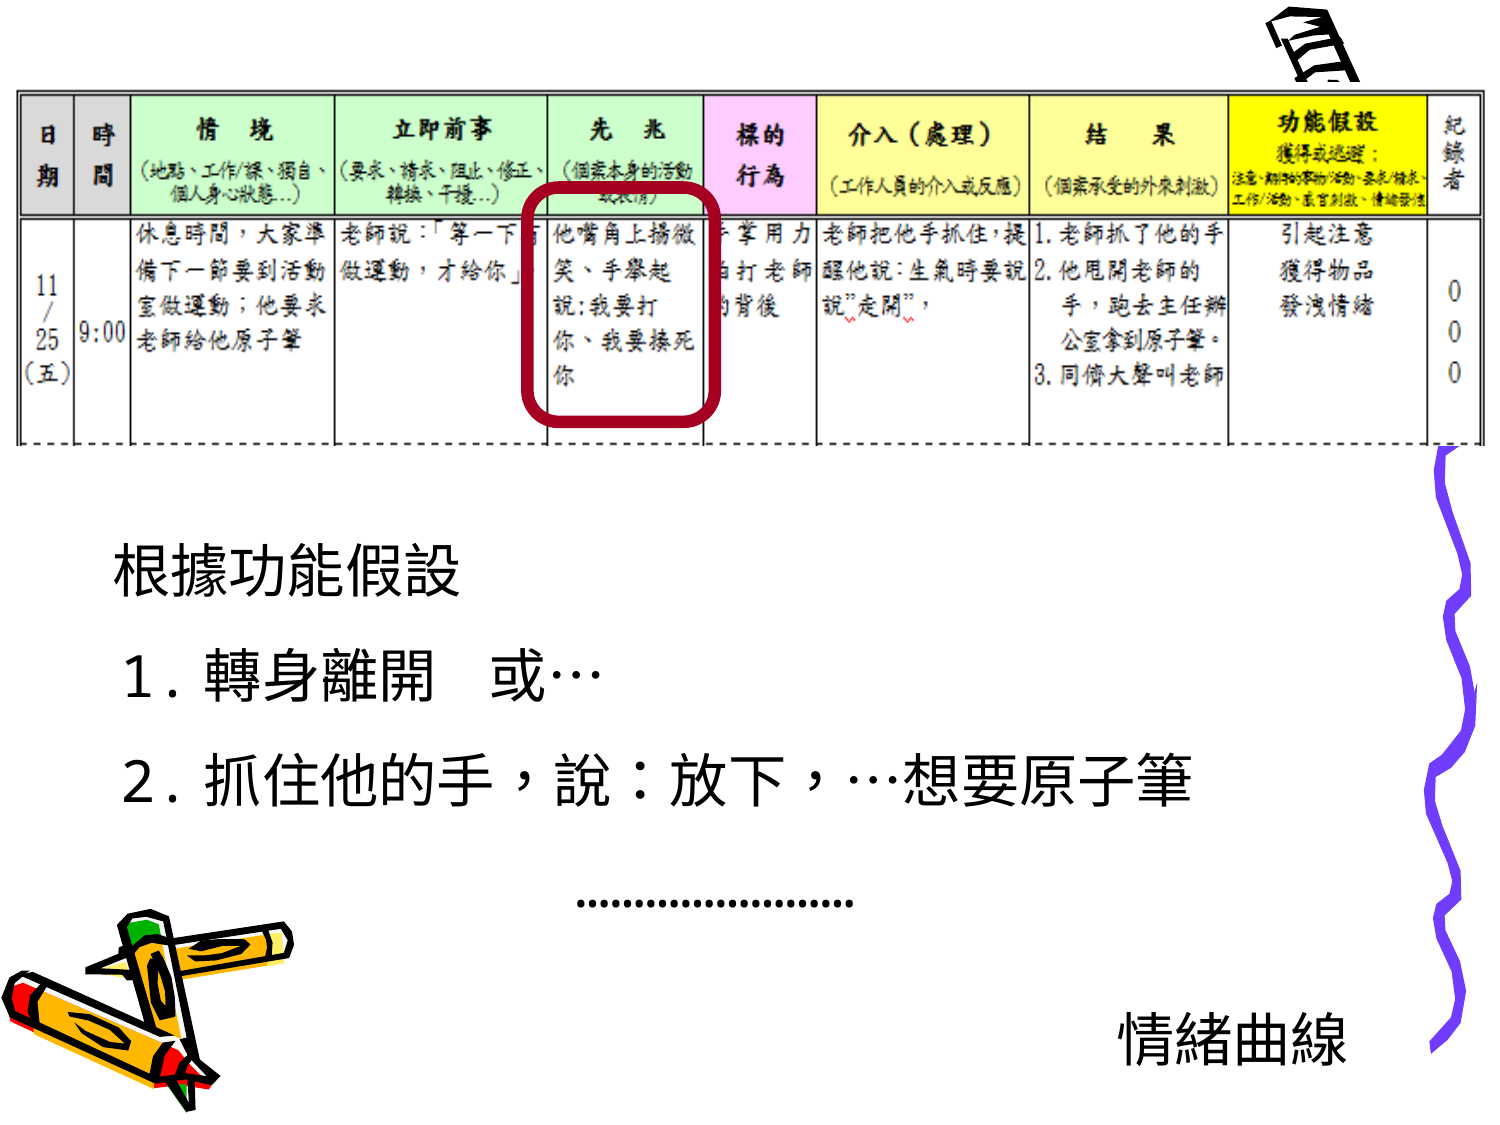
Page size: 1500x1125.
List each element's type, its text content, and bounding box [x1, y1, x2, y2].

picture [0, 81, 1500, 446]
text_box 根據功能假設 1.轉身離開 或… 2.抓住他的手，說：放下，…想要原子筆 …………………… [70, 454, 1418, 1031]
text_box 情緒曲線 [1101, 996, 1442, 1081]
